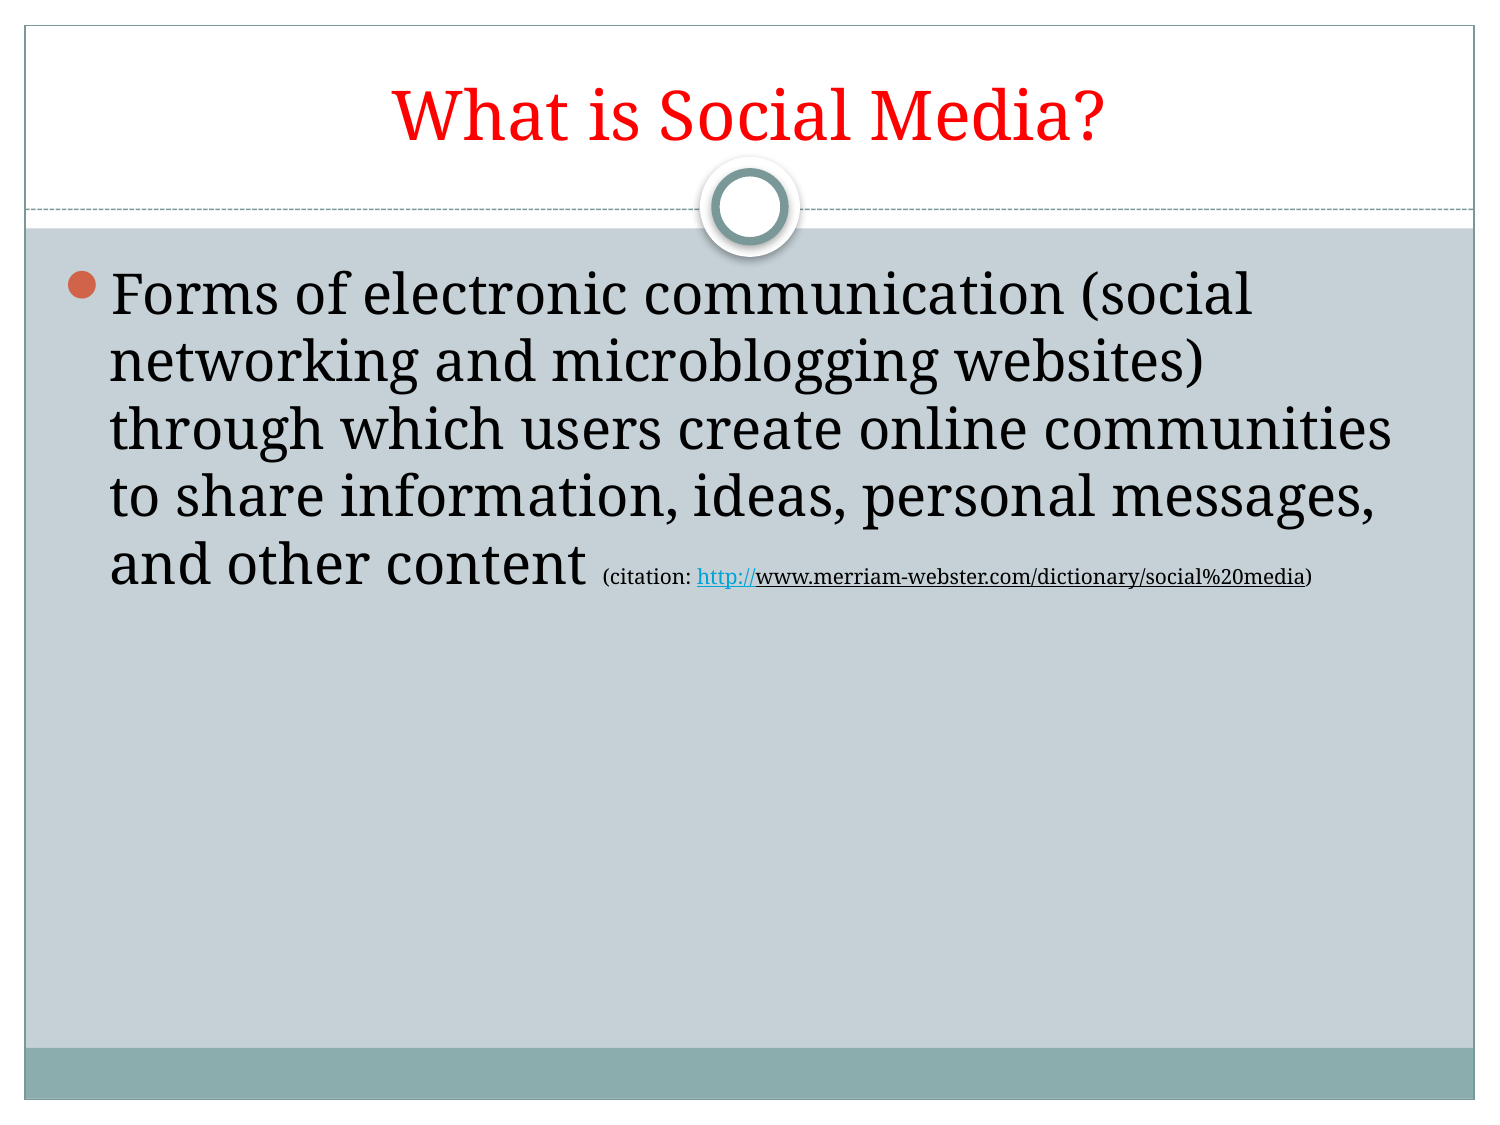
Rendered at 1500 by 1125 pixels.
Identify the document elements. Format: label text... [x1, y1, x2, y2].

list Forms of electronic communication (social networking and microblogging websites) through which users create online communities to share information, ideas, personal messages, and other content (citation: http://www.merriam-webster.com/dictionary/social%20media) [49, 250, 1445, 1001]
title What is Social Media? [49, 37, 1450, 162]
